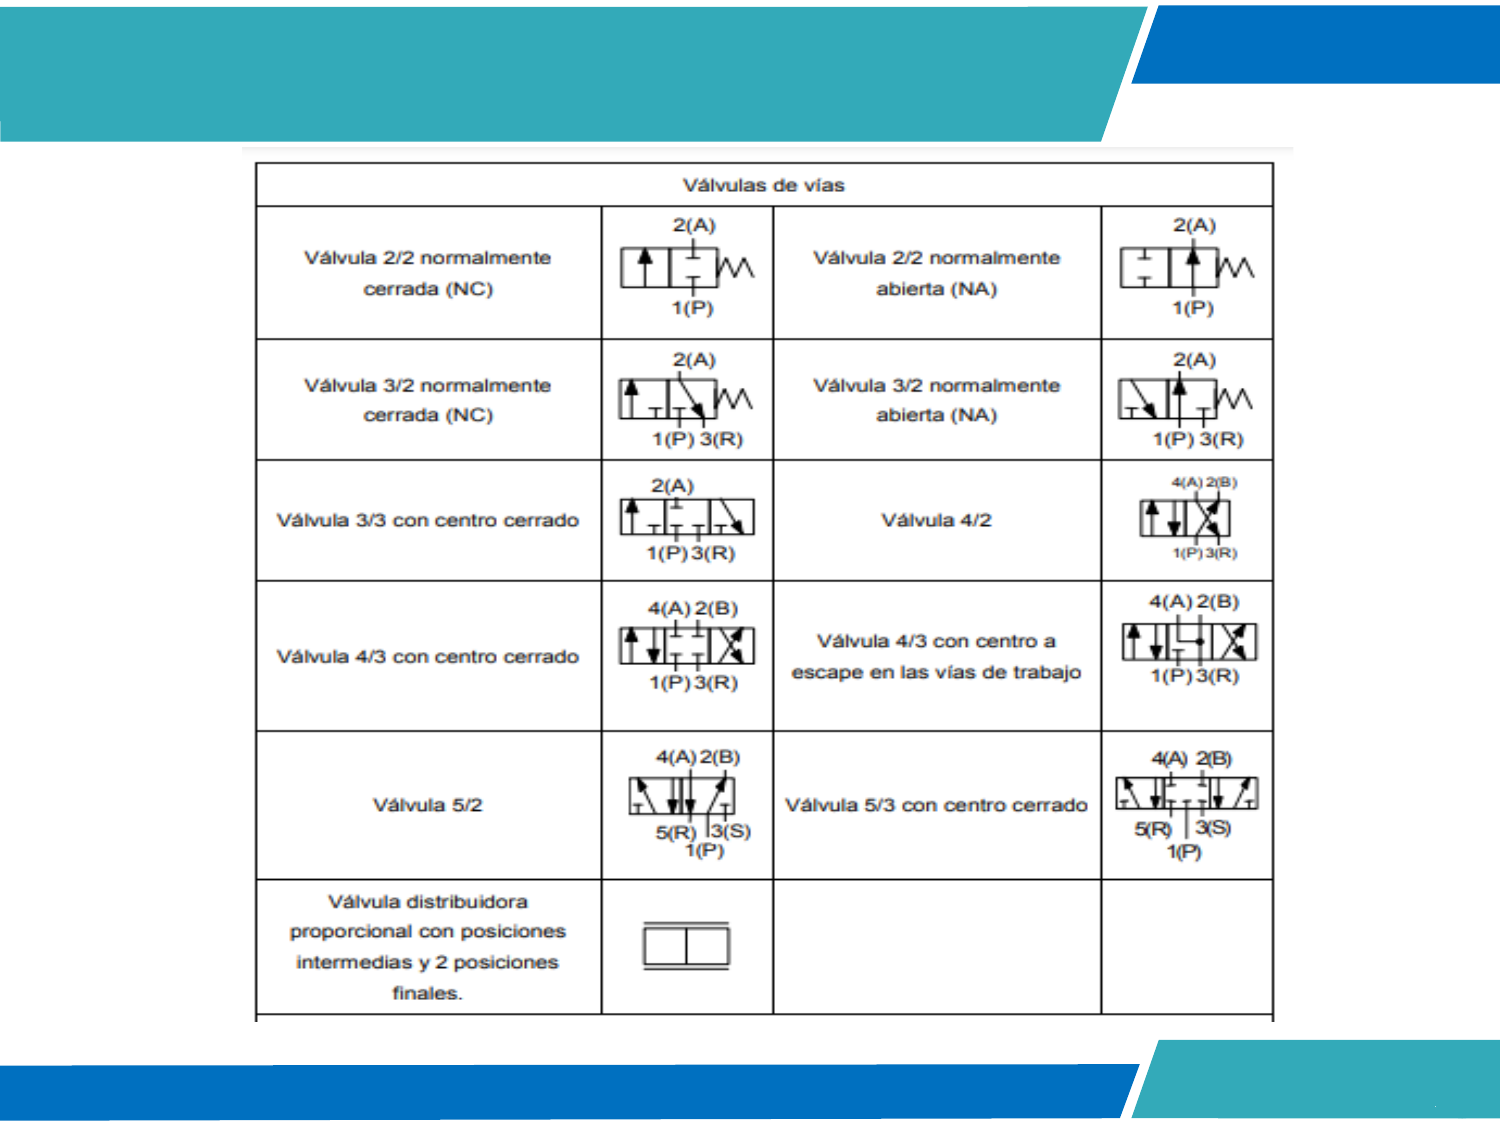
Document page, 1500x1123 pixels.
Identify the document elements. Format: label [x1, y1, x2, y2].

picture [241, 147, 1294, 1022]
text_box [97, 141, 1392, 1063]
text_box [1421, 1044, 1494, 1121]
